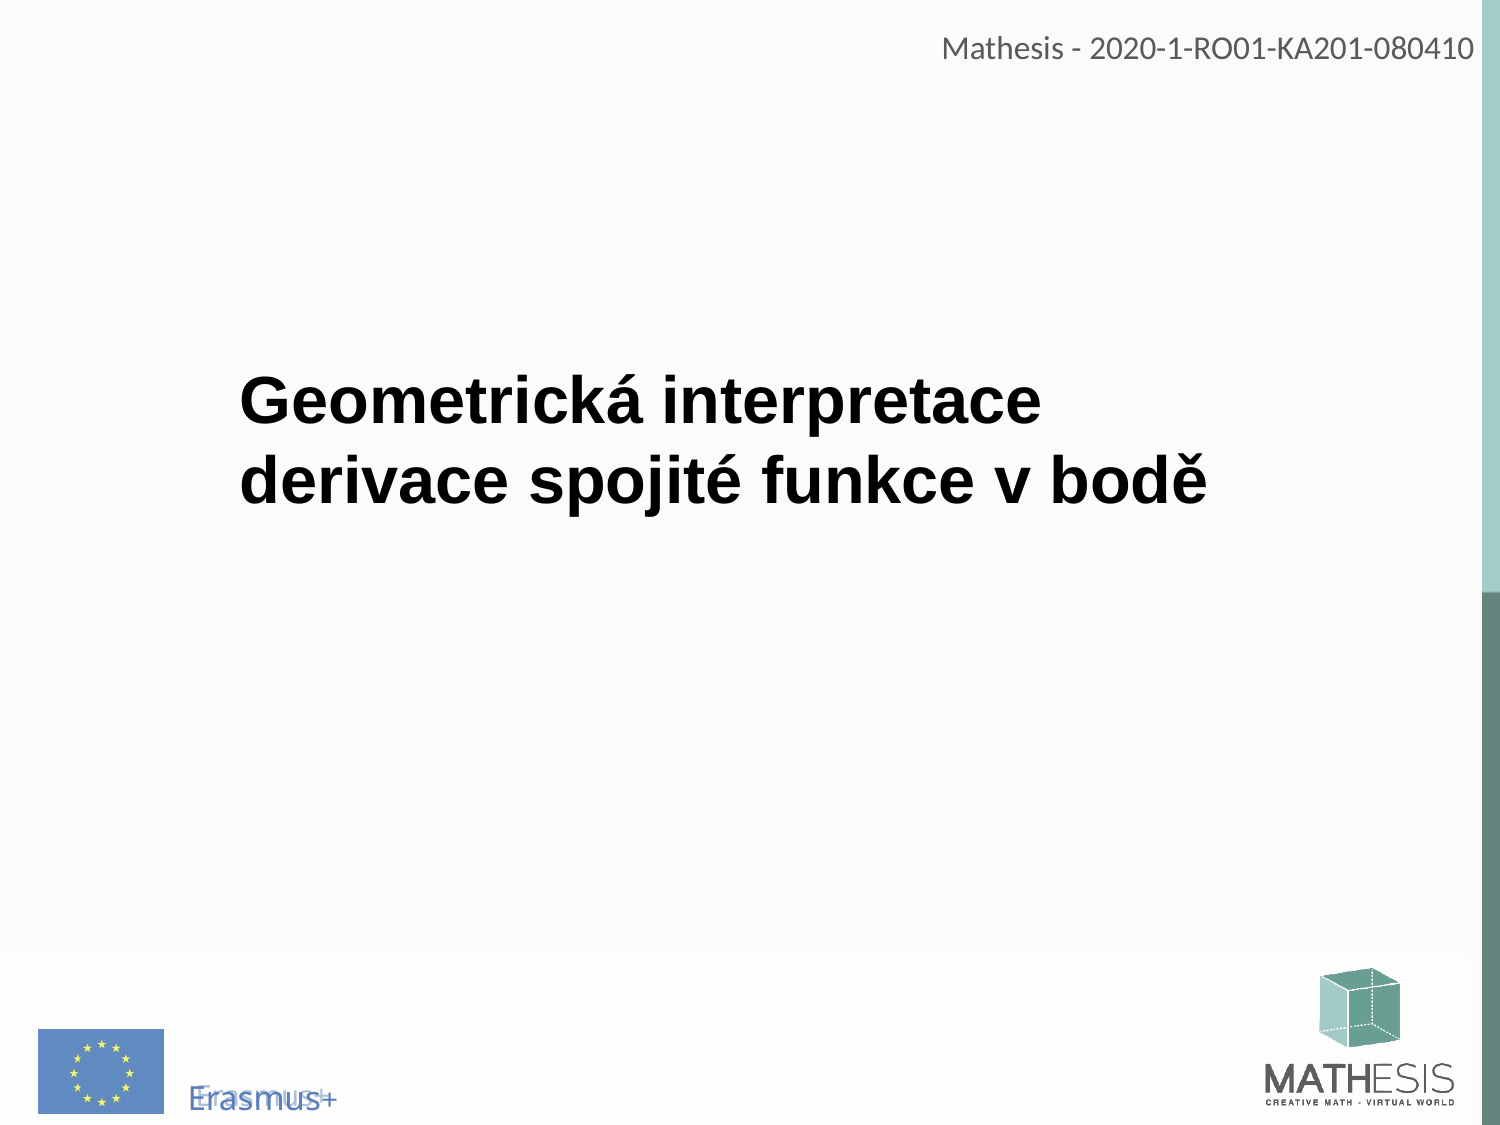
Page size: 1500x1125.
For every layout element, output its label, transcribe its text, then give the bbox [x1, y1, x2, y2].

subtitle Geometrická interpretace derivace spojité funkce v bodě [225, 349, 1275, 638]
